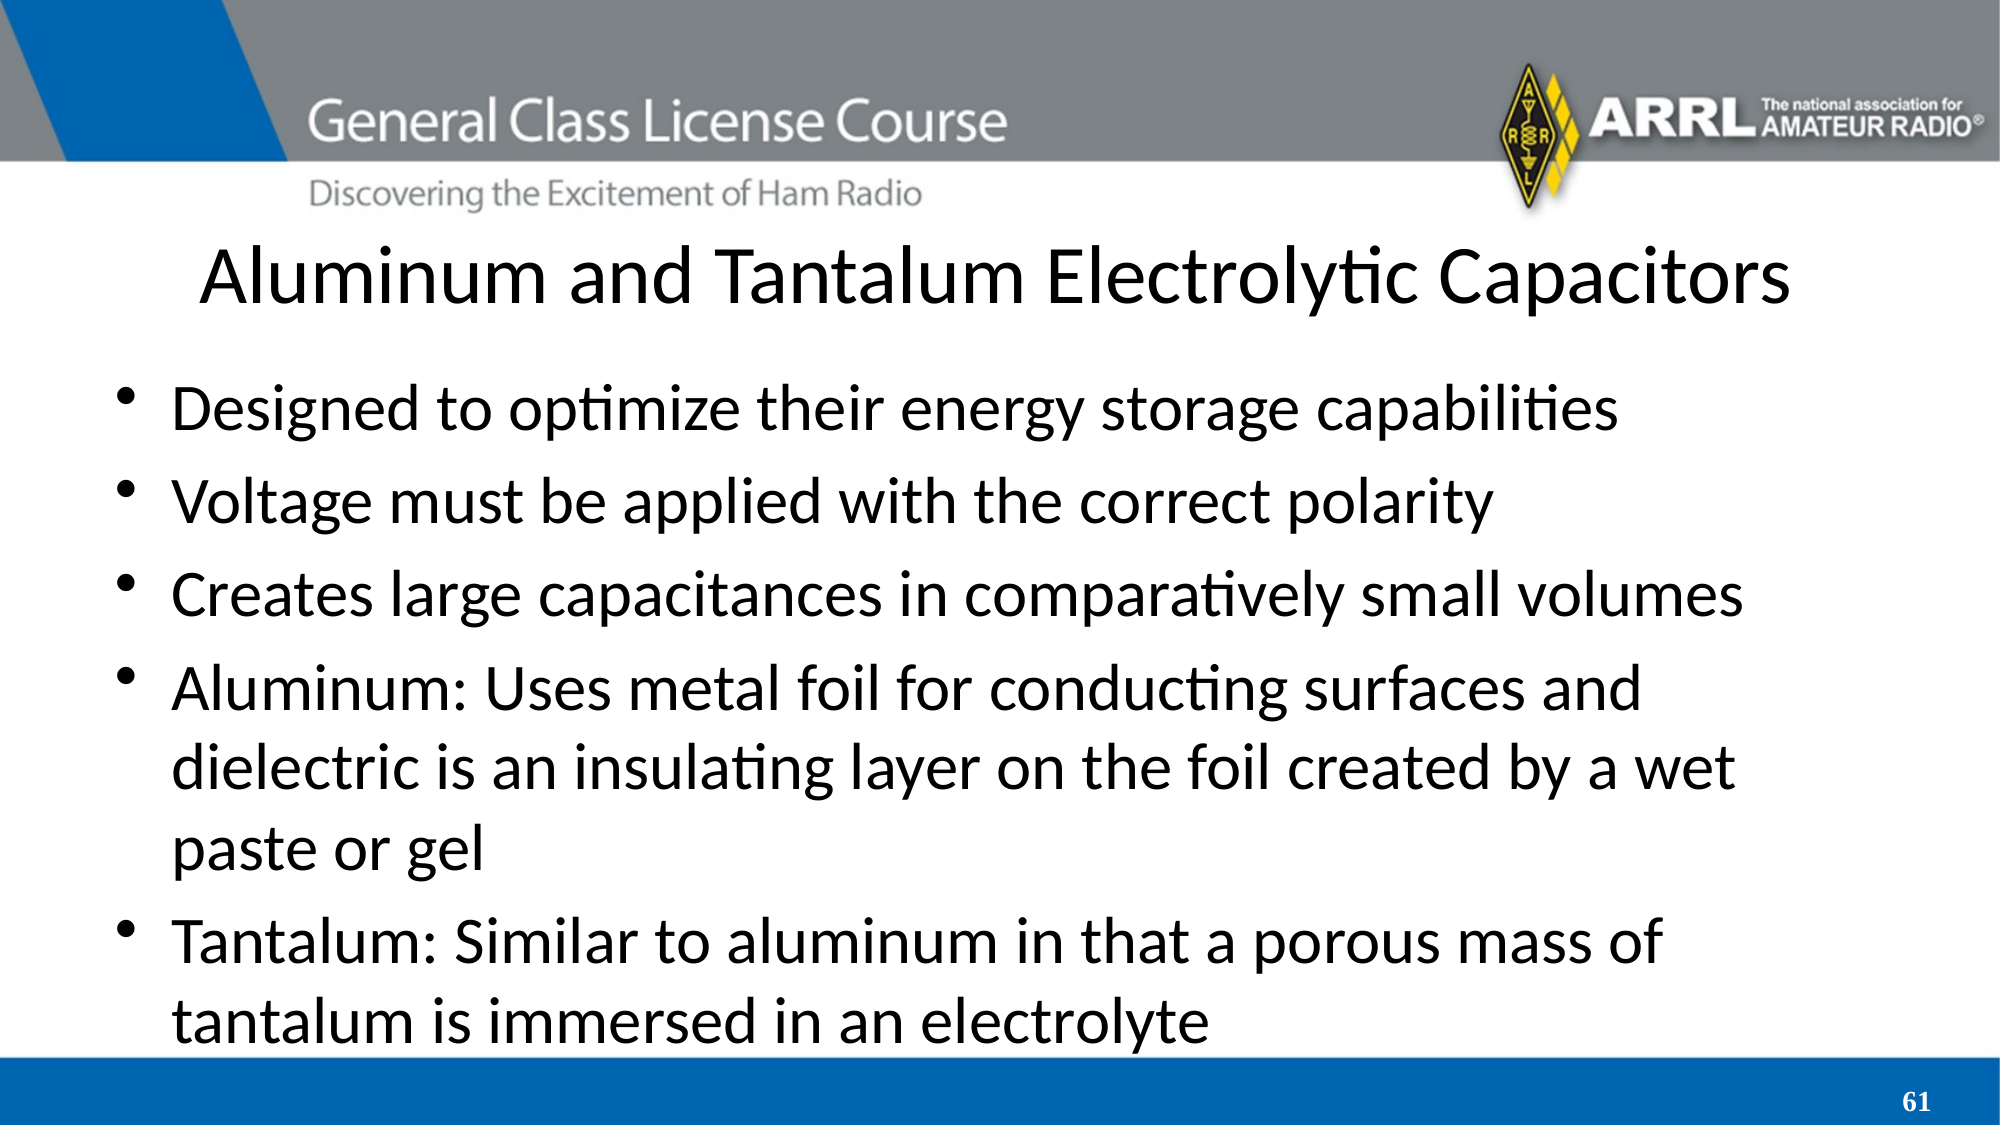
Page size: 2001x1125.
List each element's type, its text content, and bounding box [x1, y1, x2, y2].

title Aluminum and Tantalum Electrolytic Capacitors [96, 212, 1897, 356]
picture [0, 0, 2001, 1125]
list Designed to optimize their energy storage capabilities Voltage must be applied with the correct polarity Creates large capacitances in comparatively small volumes Aluminum: Uses metal foil for conducting surfaces and dielectric is an insulating layer on the foil created by a wet paste or gel Tantalum: Similar to aluminum in that a porous mass of tantalum is immersed in an electrolyte [99, 355, 1900, 1075]
